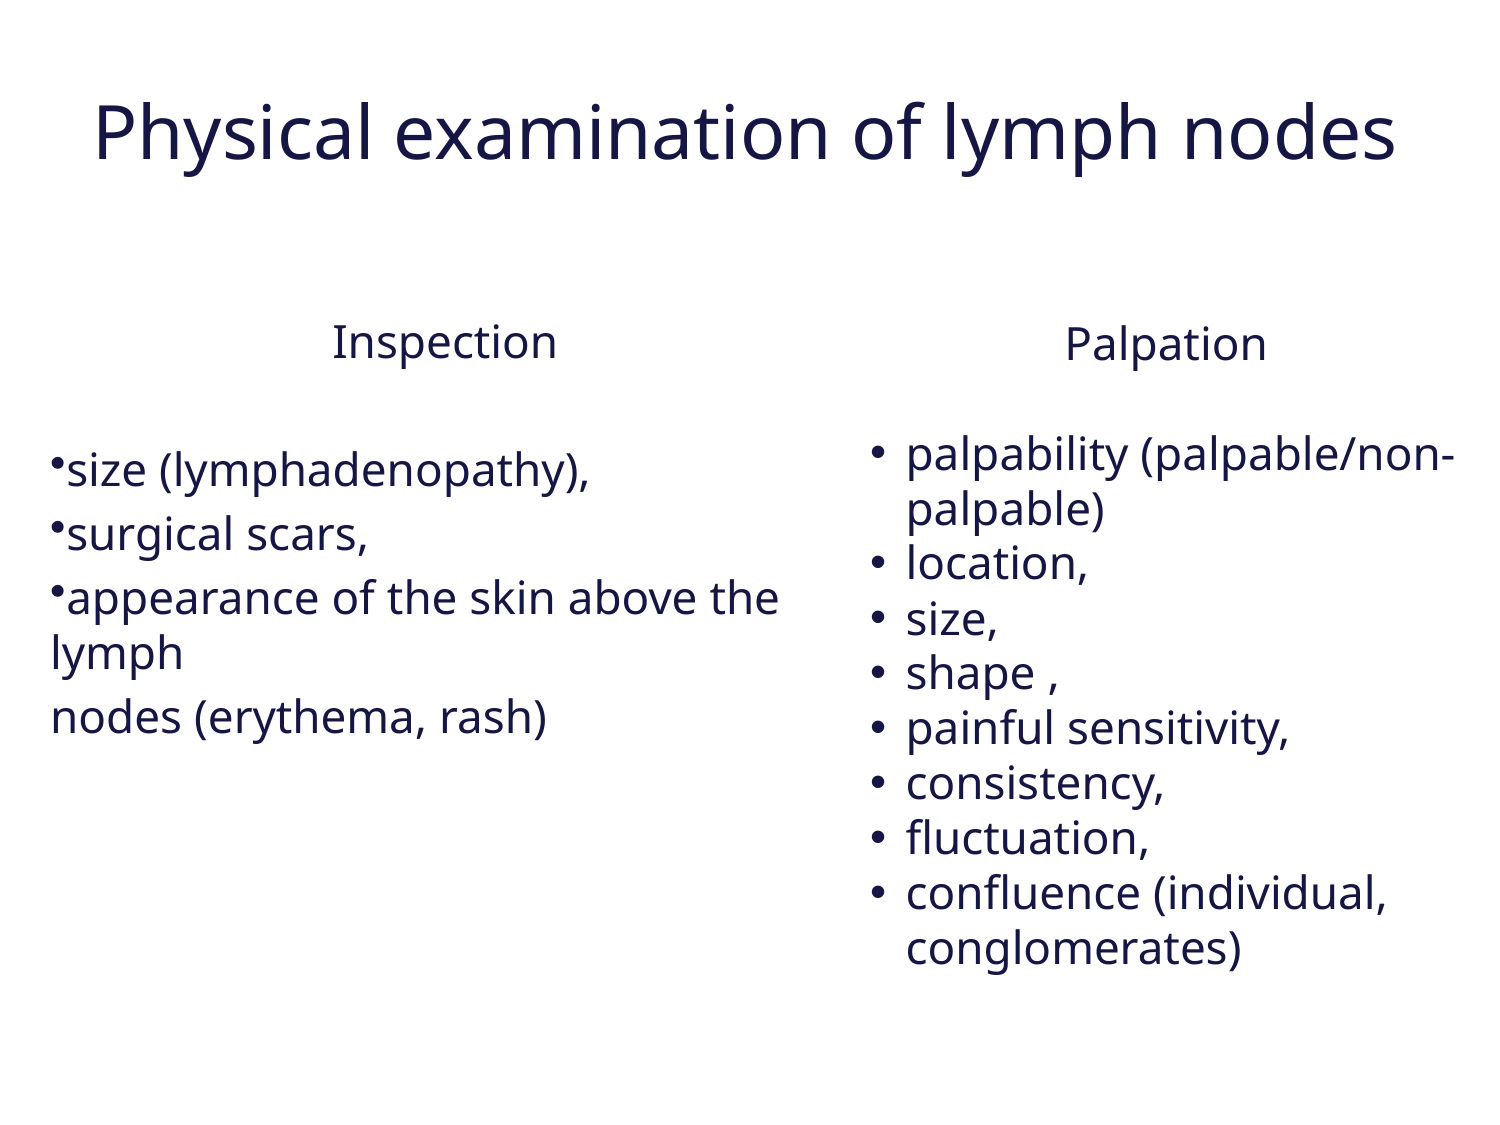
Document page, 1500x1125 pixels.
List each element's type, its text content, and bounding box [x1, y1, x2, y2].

text_box Palpation palpability (palpable/non-palpable) location, size, shape , painful sensitivity, consistency, fluctuation, confluence (individual, conglomerates) [855, 306, 1477, 982]
list Inspection size (lymphadenopathy), surgical scars, appearance of the skin above the lymph nodes (erythema, rash) [34, 187, 856, 1053]
title Physical examination of lymph nodes [70, 70, 1421, 190]
